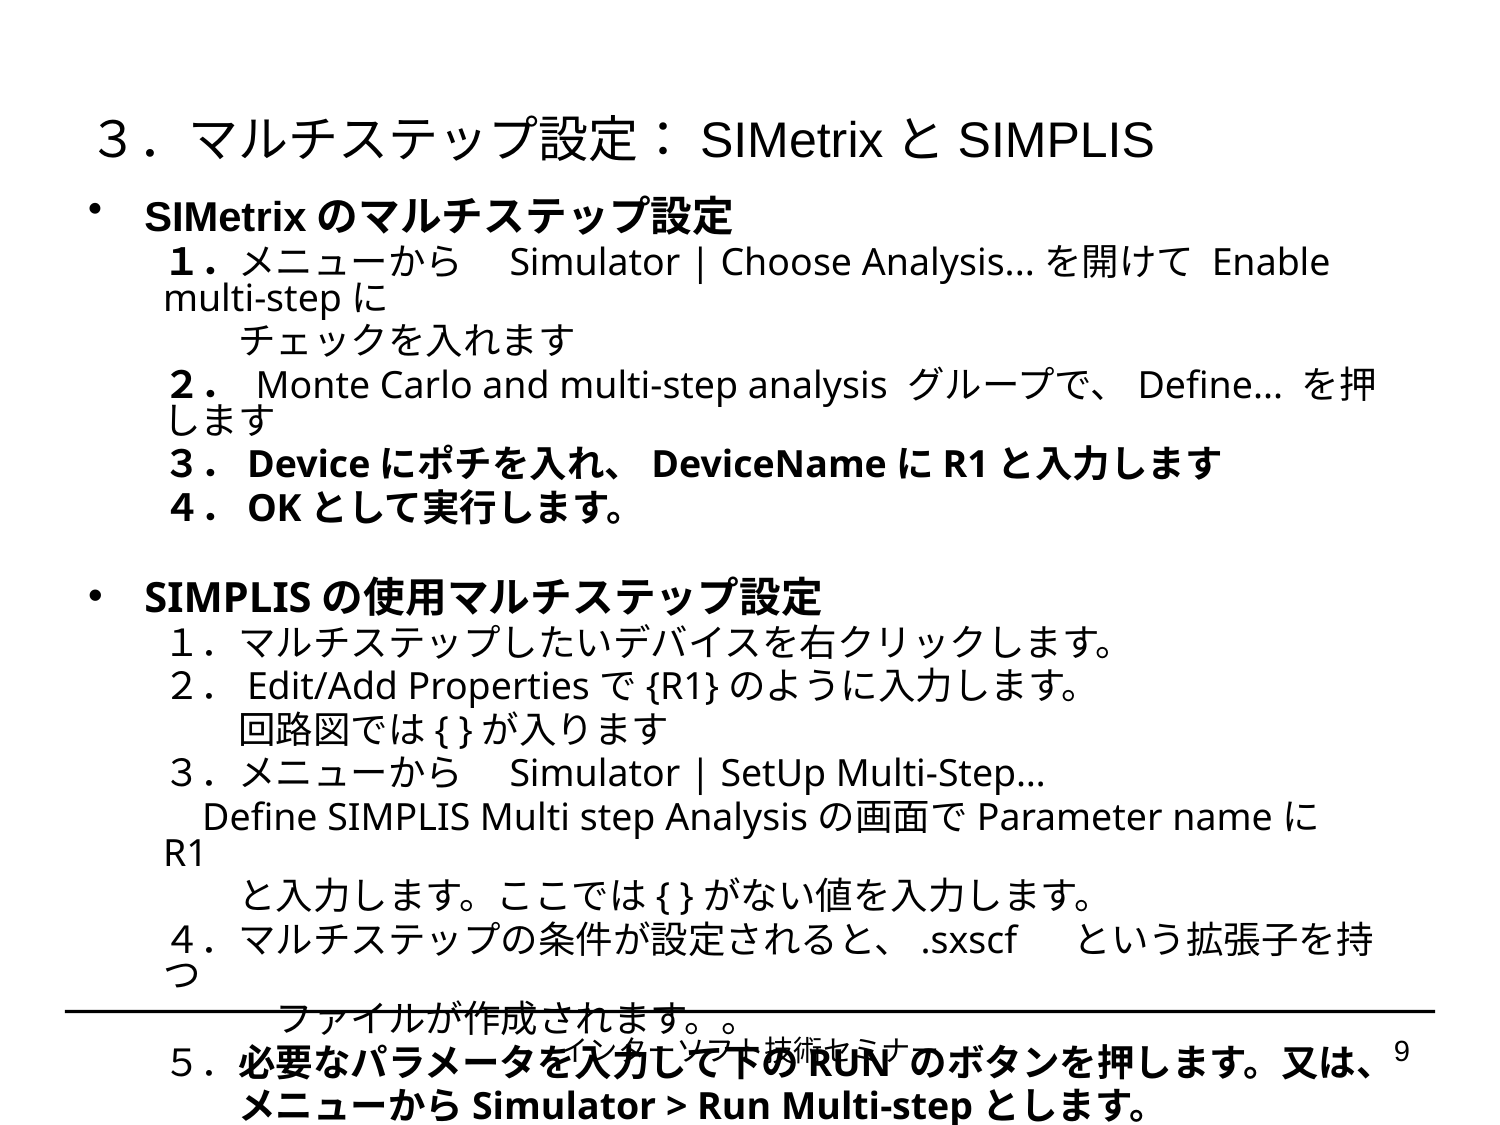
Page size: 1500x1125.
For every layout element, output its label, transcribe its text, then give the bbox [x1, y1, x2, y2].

title ３．マルチステップ設定：SIMetrixとSIMPLIS [73, 73, 1434, 202]
footer インターソフト技術セミナー [512, 1024, 988, 1103]
list SIMetrixのマルチステップ設定 １．メニューから Simulator | Choose Analysis...を開けて Enable multi-stepに チェックを入れます ２． Monte Carlo and multi-step analysis グループで、Define... を押します ３．Deviceにポチを入れ、DeviceNameにR1と入力します ４．OKとして実行します。 SIMPLISの使用マルチステップ設定 １．マルチステップしたいデバイスを右クリックします。 ２．Edit/Add Propertiesで{R1}のように入力します。 回路図では{ }が入ります ３．メニューから Simulator | SetUp Multi-Step… Define SIMPLIS Multi step Analysisの画面でParameter nameに R1 と入力します。ここでは{ }がない値を入力します。 ４．マルチステップの条件が設定されると、.sxscf という拡張子を持つ ファイルが作成されます。。 ５．必要なパラメータを入力して下のRUN のボタンを押します。又は、 メニューからSimulator > Run Multi-stepとします。 [73, 191, 1425, 1009]
slide_number 9 [1074, 1025, 1425, 1103]
text_box [64, 1009, 1436, 1014]
list SIMetrixのマルチステップ設定 １．メニューから Simulator | Choose Analysis...を開けて Enable multi-stepに チェックを入れます ２． Monte Carlo and multi-step analysis グループで、Define... を押します ３．Deviceにポチを入れ、DeviceNameにR1と入力します ４．OKとして実行します。 SIMPLISの使用マルチステップ設定 １．マルチステップしたいデバイスを右クリックします。 ２．Edit/Add Propertiesで{R1}のように入力します。 回路図では{ }が入ります ３．メニューから Simulator | SetUp Multi-Step… Define SIMPLIS Multi step Analysisの画面でParameter nameに R1 と入力します。ここでは{ }がない値を入力します。 ４．マルチステップの条件が設定されると、.sxscf という拡張子を持つ ファイルが作成されます。。 ５．必要なパラメータを入力して下のRUN のボタンを押します。又は、 メニューからSimulator > Run Multi-stepとします。 [73, 1014, 1425, 1025]
